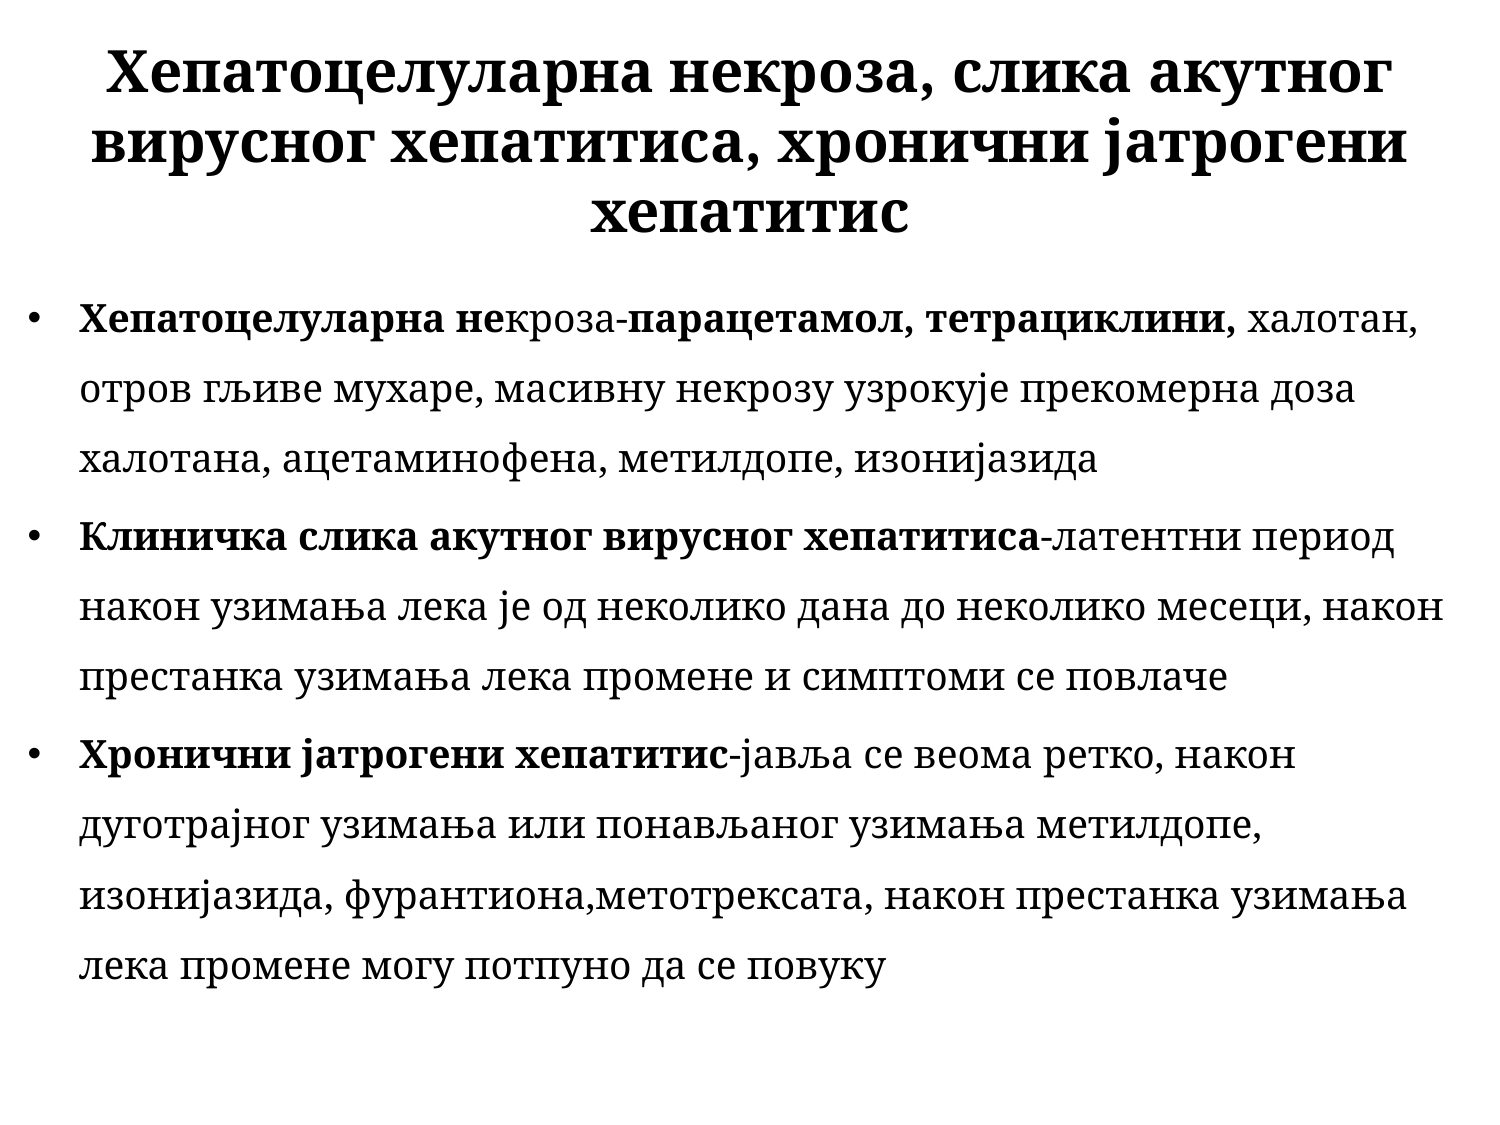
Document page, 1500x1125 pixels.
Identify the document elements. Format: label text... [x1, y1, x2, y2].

title Хепатоцелуларна некроза, слика акутног вирусног хепатитиса, хронични јатрогени хепатитис [12, 45, 1488, 233]
list Хепатоцелуларна некроза-парацетамол, тетрациклини, халотан, отров гљиве мухаре, масивну некрозу узрокује прекомерна доза халотана, ацетаминофена, метилдопе, изонијазида Клиничка слика акутног вирусног хепатитиса-латентни период након узимања лека је од неколико дана до неколико месеци, након престанка узимања лека промене и симптоми се повлаче Хронични јатрогени хепатитис-јавља се веома ретко, након дуготрајног узимања или понављаног узимања метилдопе, изонијазида, фурантиона,метотрексата, након престанка узимања лека промене могу потпуно да се повуку [12, 262, 1475, 1005]
